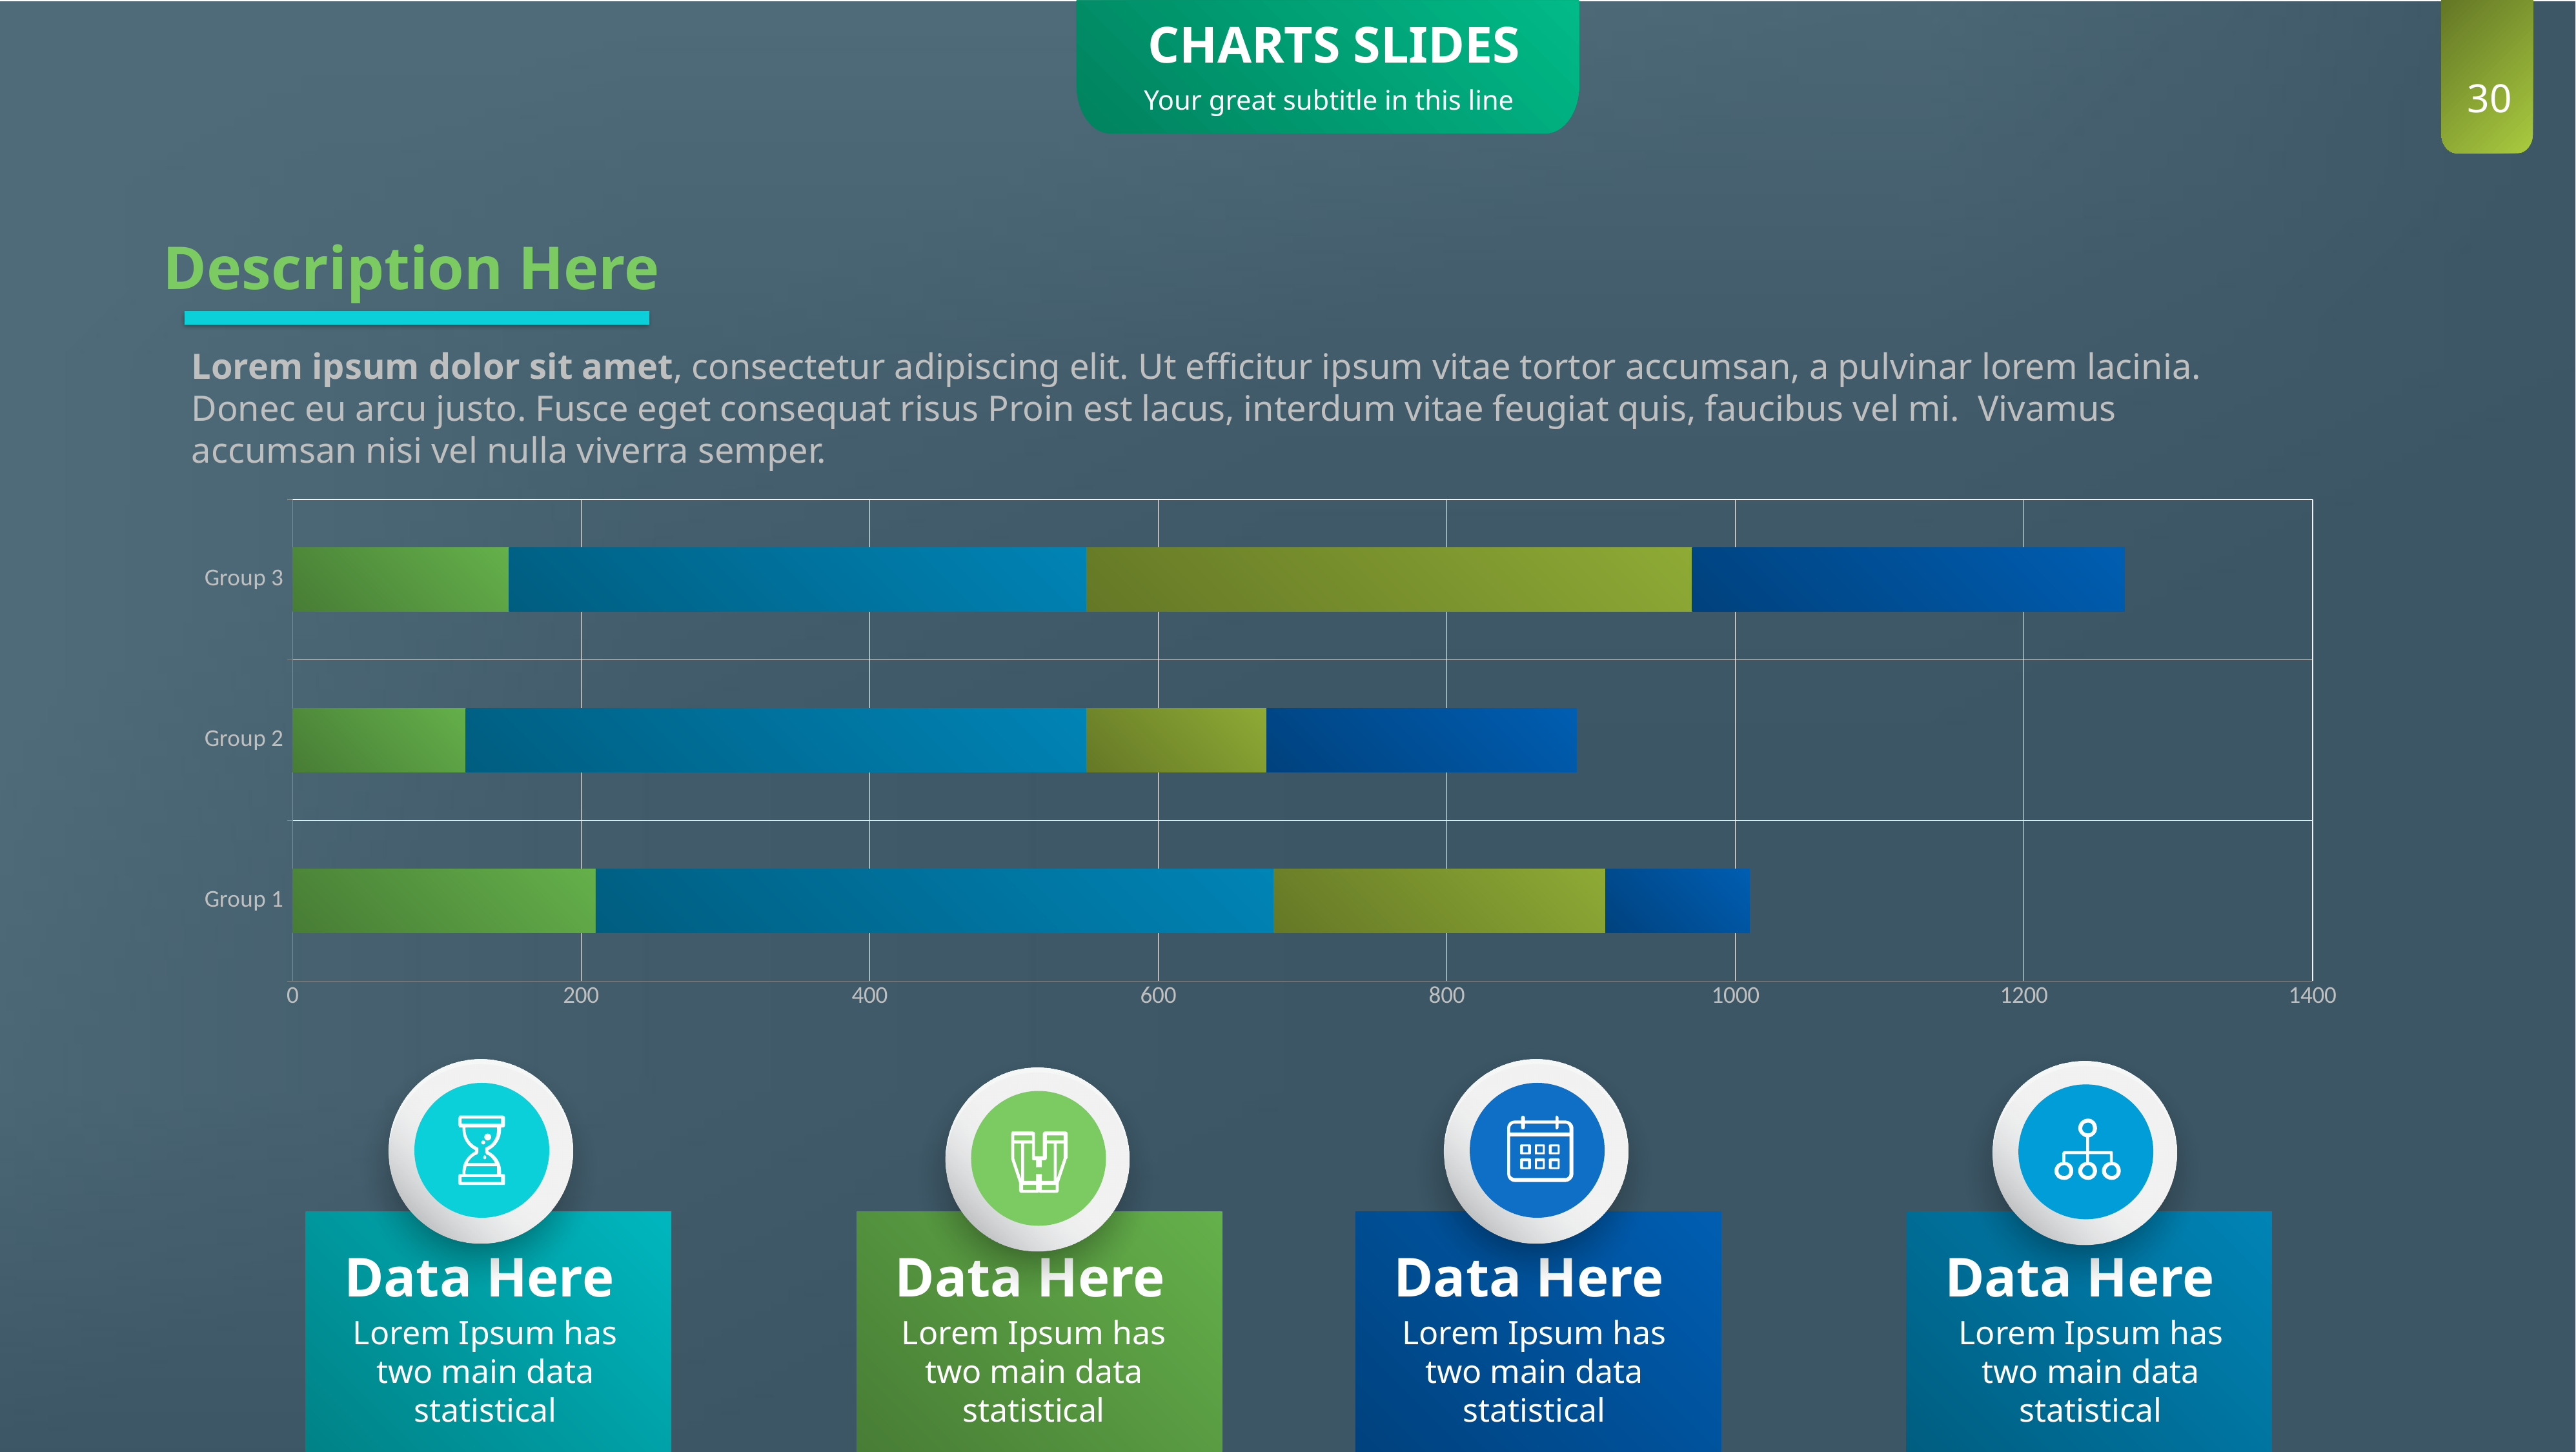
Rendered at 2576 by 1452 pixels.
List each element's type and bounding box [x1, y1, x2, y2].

text_box [1412, 1048, 1656, 1293]
picture [0, 1, 2576, 1452]
text_box [305, 1210, 673, 1452]
text_box [864, 1238, 1203, 1442]
text_box [1960, 1050, 2205, 1294]
text_box [876, 0, 1792, 134]
text_box [1354, 1210, 1723, 1452]
text_box [356, 1048, 601, 1293]
text_box [855, 1210, 1224, 1452]
text_box [1905, 1210, 2273, 1452]
text_box [913, 1056, 1157, 1300]
chart [184, 480, 2337, 1025]
text_box [1364, 1238, 1703, 1442]
text_box [165, 225, 2248, 485]
text_box [1922, 1238, 2260, 1442]
text_box [316, 1238, 654, 1442]
